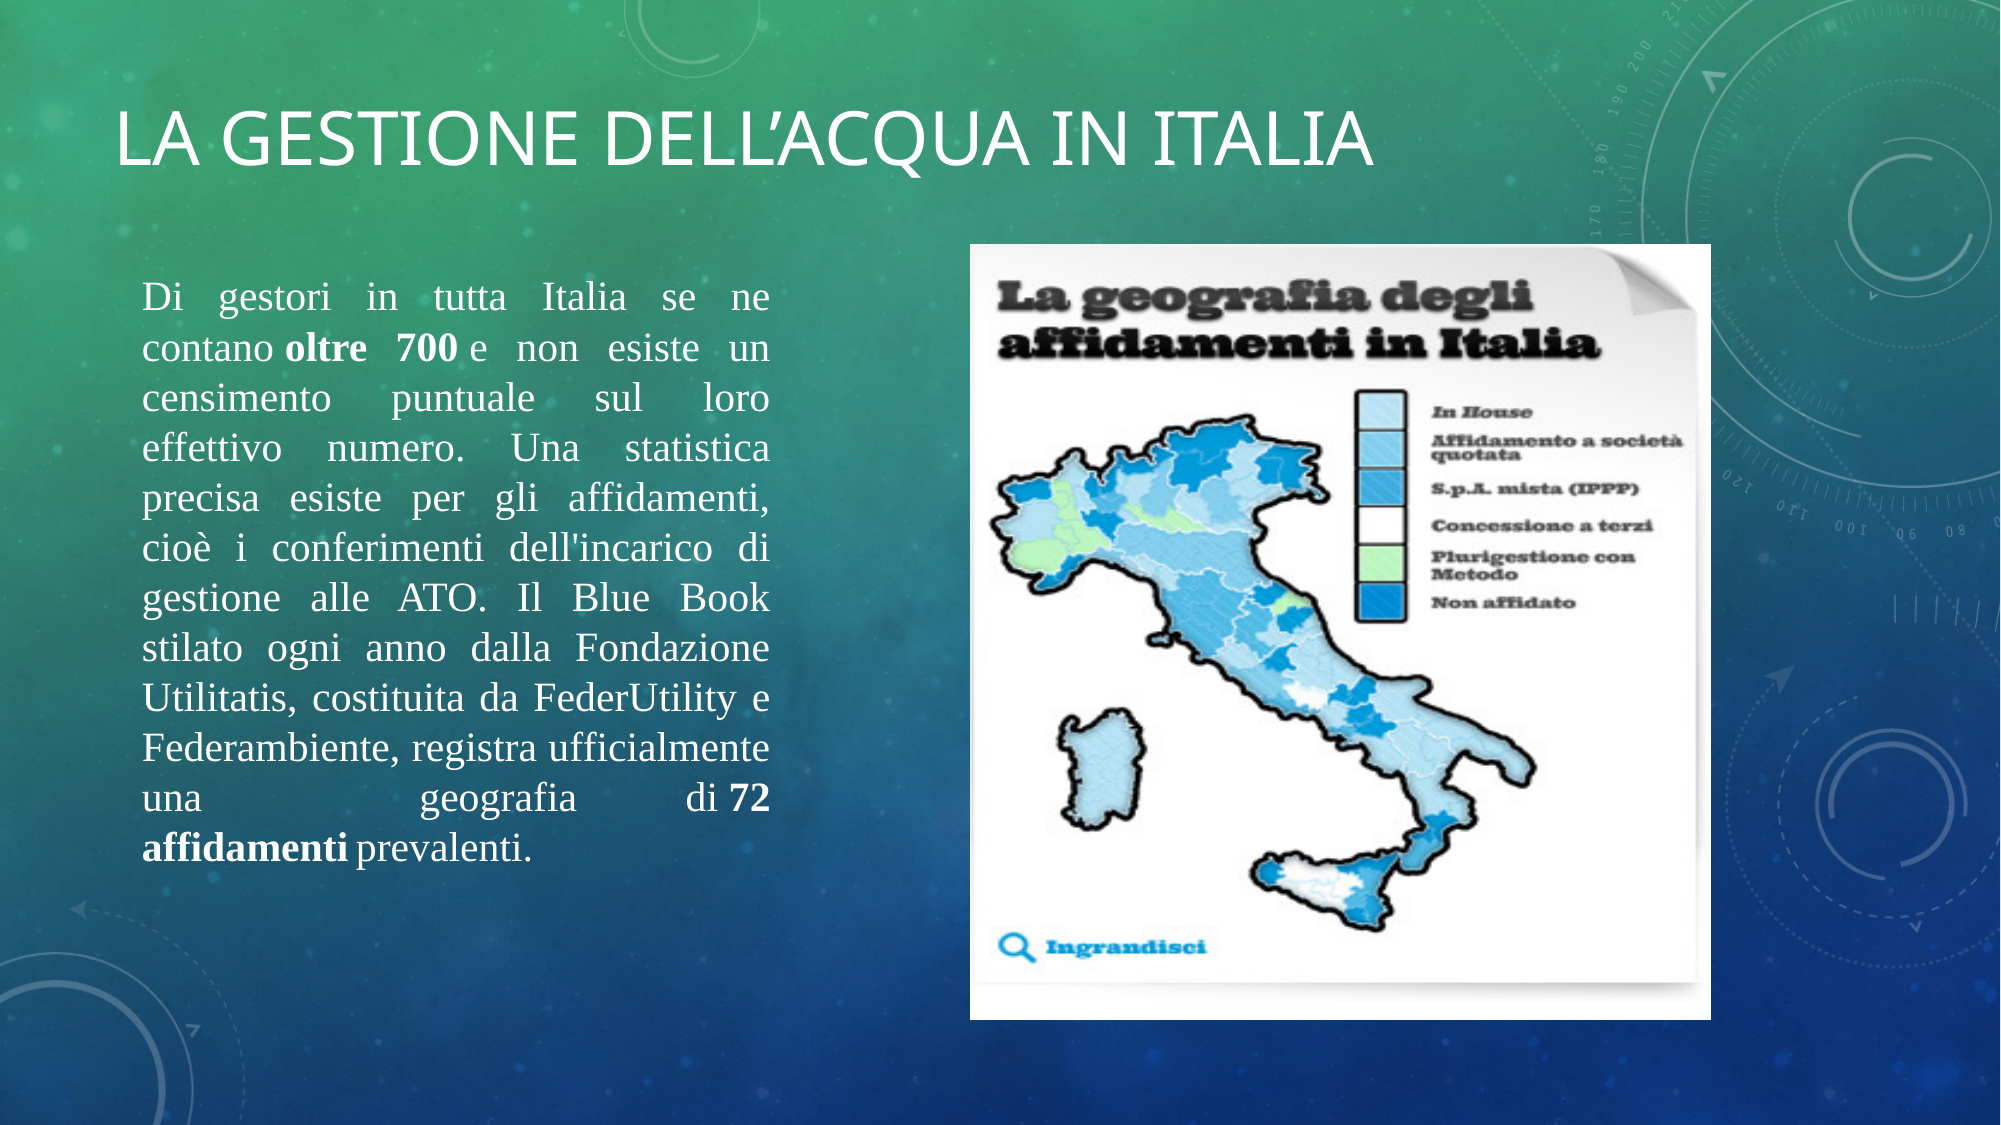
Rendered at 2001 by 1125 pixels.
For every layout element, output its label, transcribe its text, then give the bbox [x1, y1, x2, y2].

picture [0, 0, 2001, 1125]
title La gestione dell’acqua in Italia [98, 16, 1761, 255]
list Di gestori in tutta Italia se ne contano oltre 700 e non esiste un censimento puntuale sul loro effettivo numero. Una statistica precisa esiste per gli affidamenti, cioè i conferimenti dell'incarico di gestione alle ATO. Il Blue Book stilato ogni anno dalla Fondazione Utilitatis, costituita da FederUtility e Federambiente, registra ufficialmente una geografia di 72 affidamenti prevalenti. [126, 276, 786, 981]
